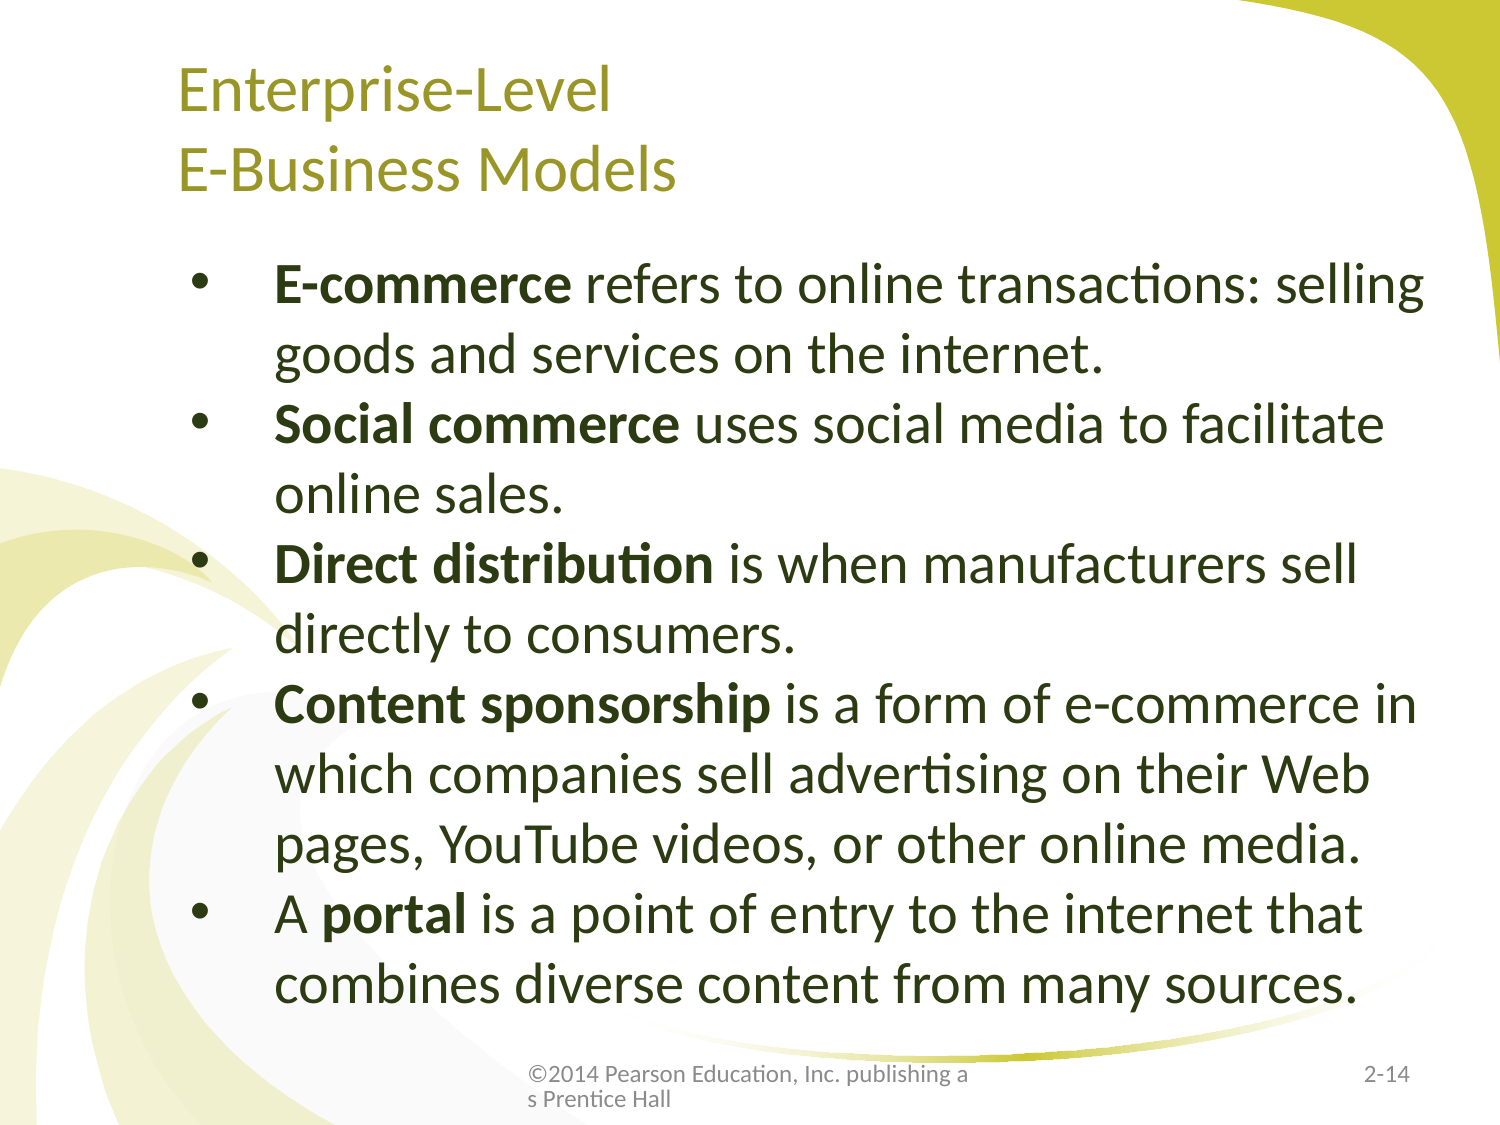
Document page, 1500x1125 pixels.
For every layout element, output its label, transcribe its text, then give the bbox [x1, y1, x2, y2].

list E-commerce refers to online transactions: selling goods and services on the internet. Social commerce uses social media to facilitate online sales. Direct distribution is when manufacturers sell directly to consumers. Content sponsorship is a form of e-commerce in which companies sell advertising on their Web pages, YouTube videos, or other online media. A portal is a point of entry to the internet that combines diverse content from many sources. [174, 237, 1475, 1075]
slide_number 2-14 [1074, 1042, 1425, 1103]
title Enterprise-Level E-Business Models [162, 37, 1438, 213]
footer ©2014 Pearson Education, Inc. publishing as Prentice Hall [512, 1042, 988, 1103]
